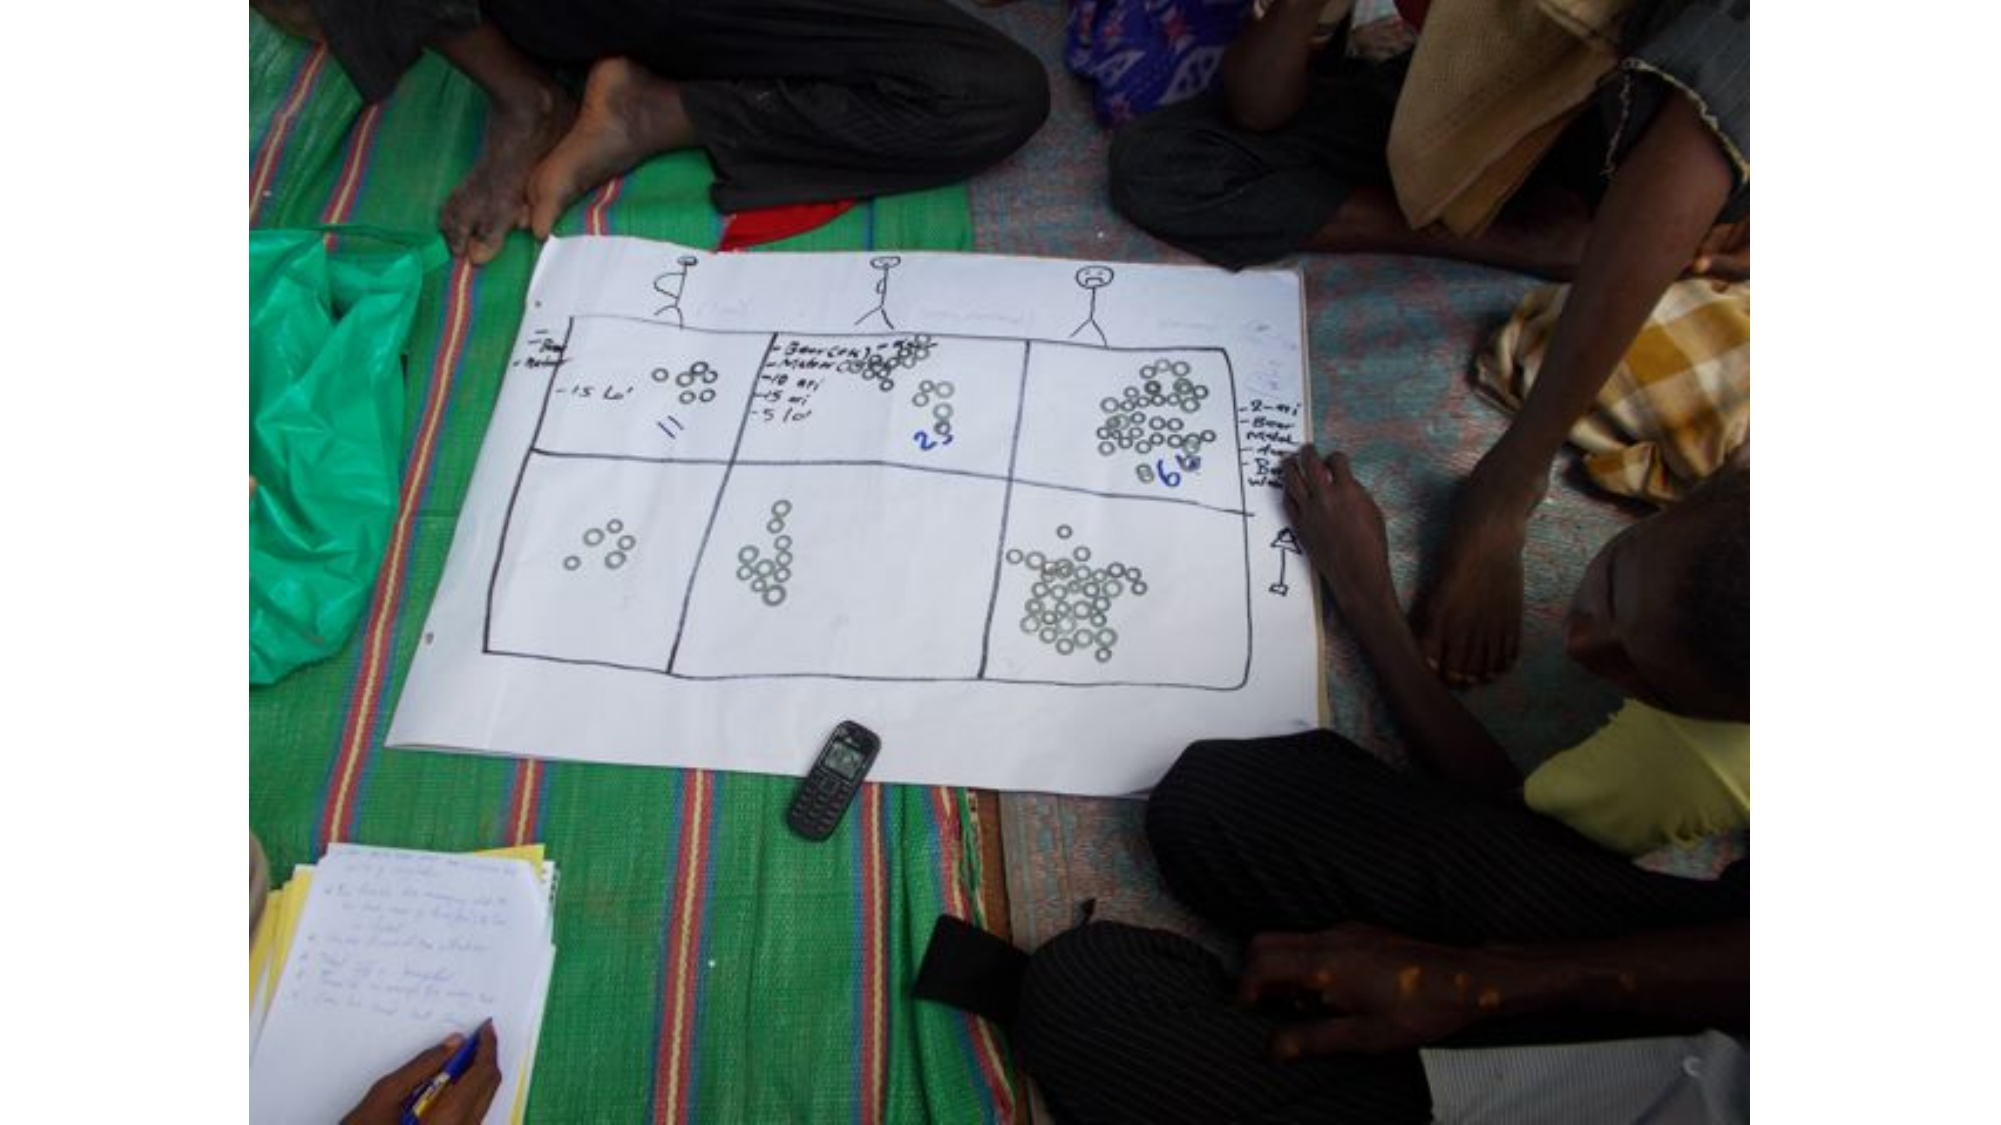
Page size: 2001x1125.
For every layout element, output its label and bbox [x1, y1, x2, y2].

picture [249, 0, 1750, 1125]
